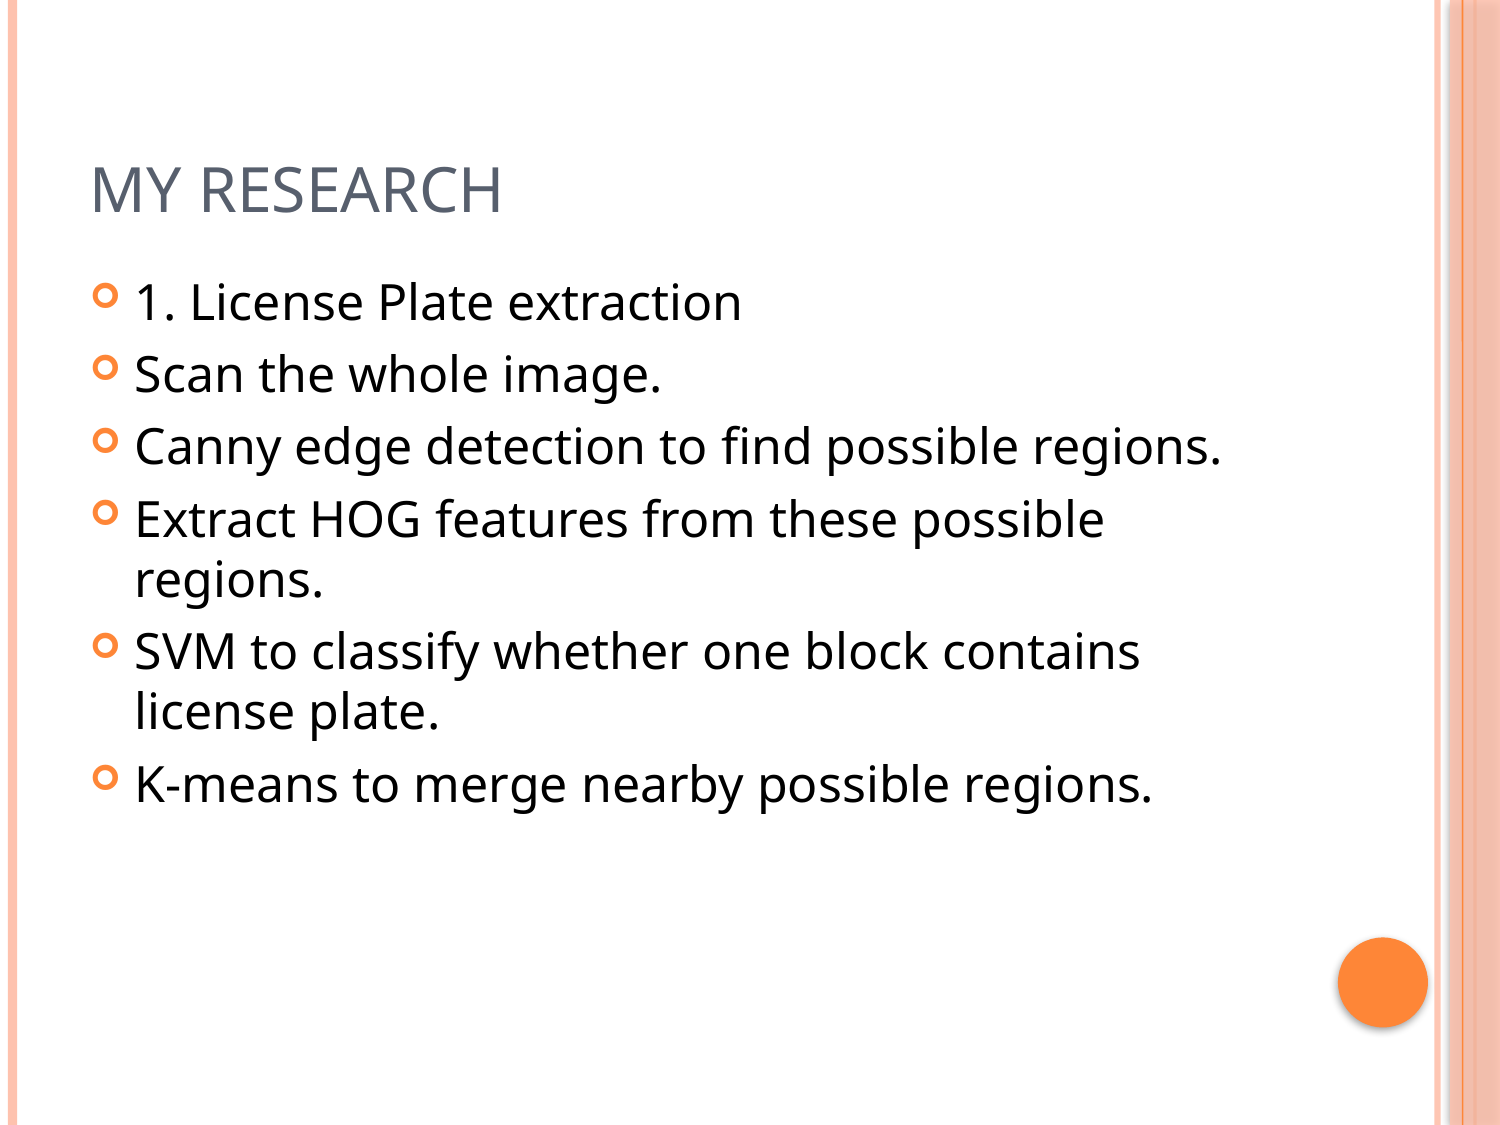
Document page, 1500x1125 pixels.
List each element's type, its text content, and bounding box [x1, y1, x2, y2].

title My research [75, 45, 1300, 233]
list 1. License Plate extraction Scan the whole image. Canny edge detection to find possible regions. Extract HOG features from these possible regions. SVM to classify whether one block contains license plate. K-means to merge nearby possible regions. [75, 262, 1300, 1062]
